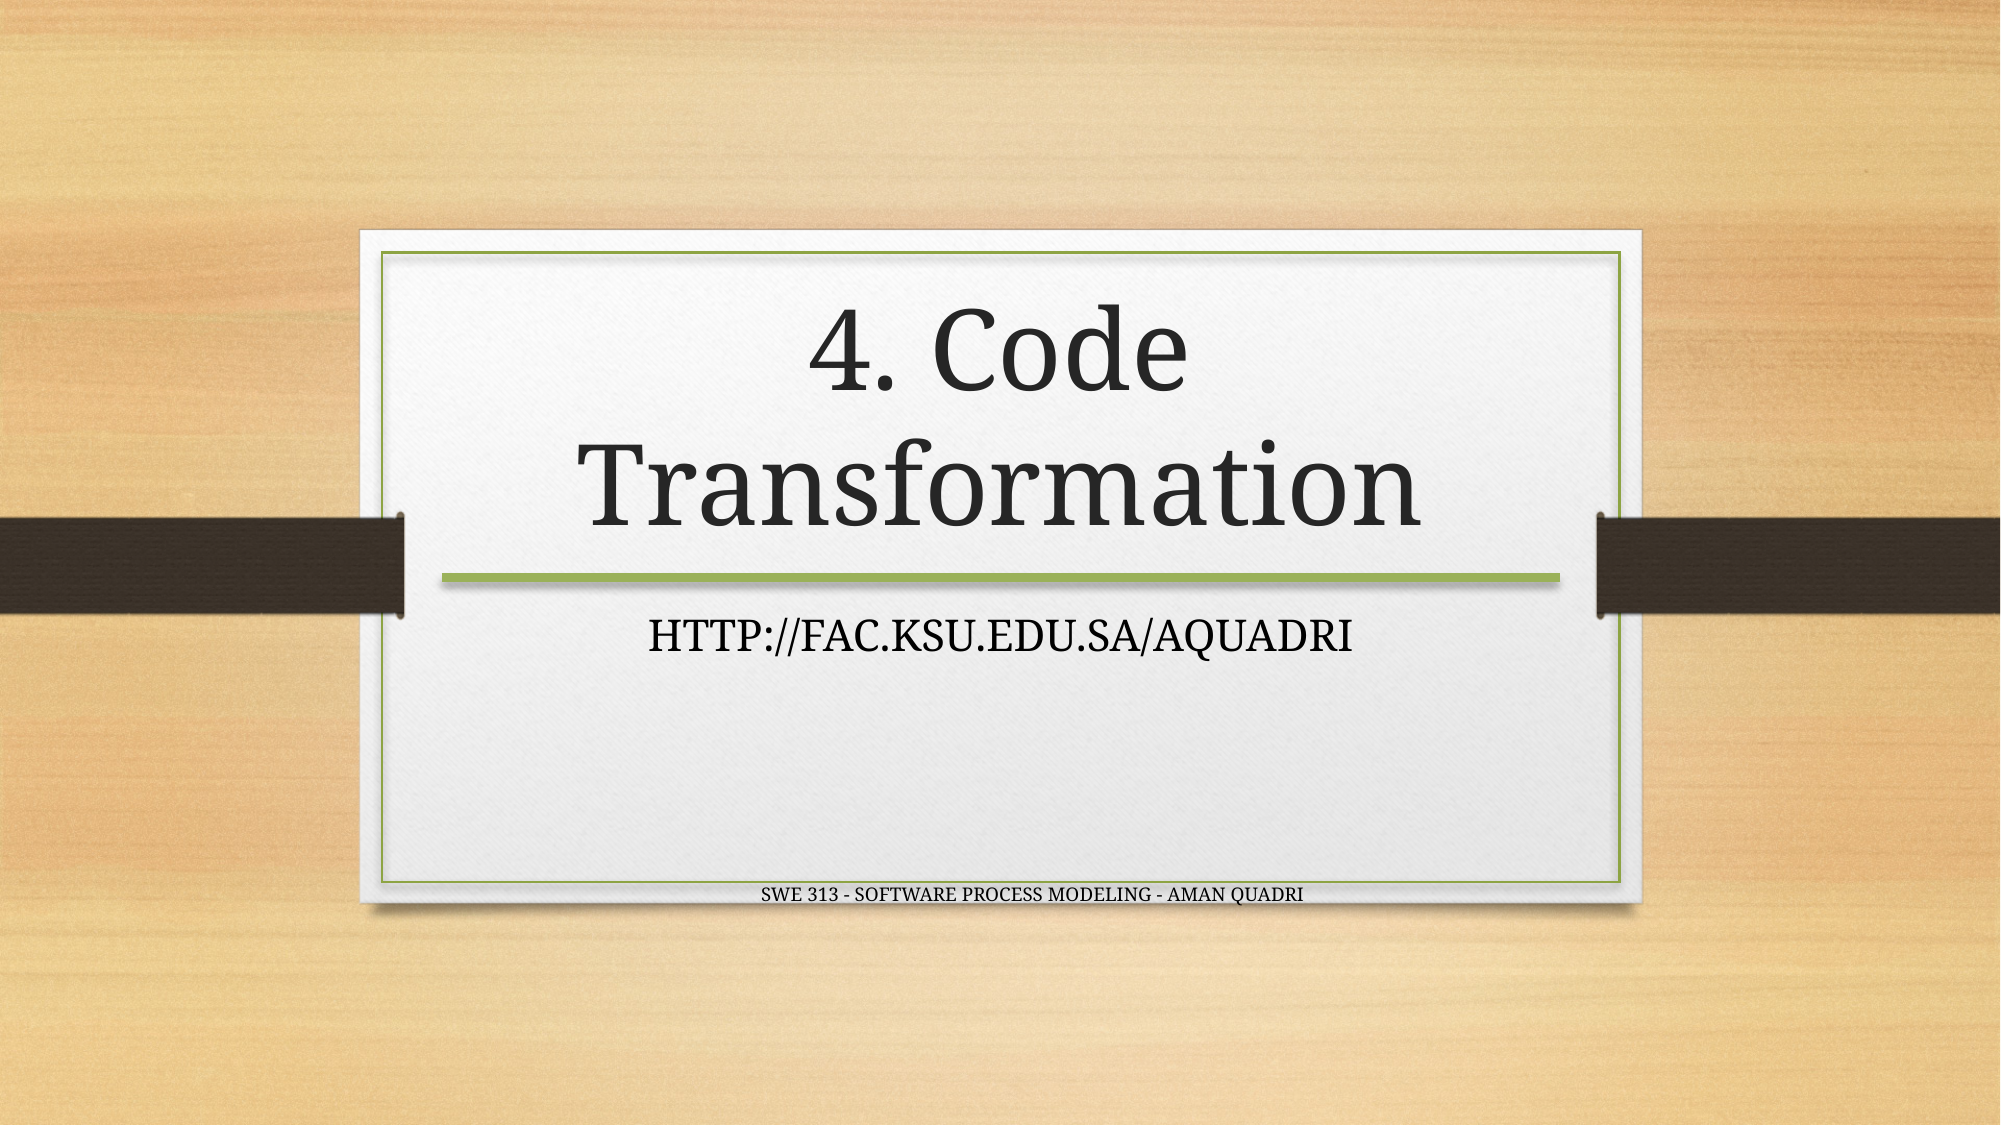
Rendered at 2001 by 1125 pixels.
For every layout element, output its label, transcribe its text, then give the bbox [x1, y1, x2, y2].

picture [0, 0, 2001, 1125]
footer SWE 313 - SOFTWARE PROCESS MODELING - AMAN QUADRI [745, 870, 1602, 917]
subtitle HTTP://FAC.KSU.EDU.SA/AQUADRI [441, 600, 1560, 817]
title 4. Code Transformation [441, 306, 1560, 556]
